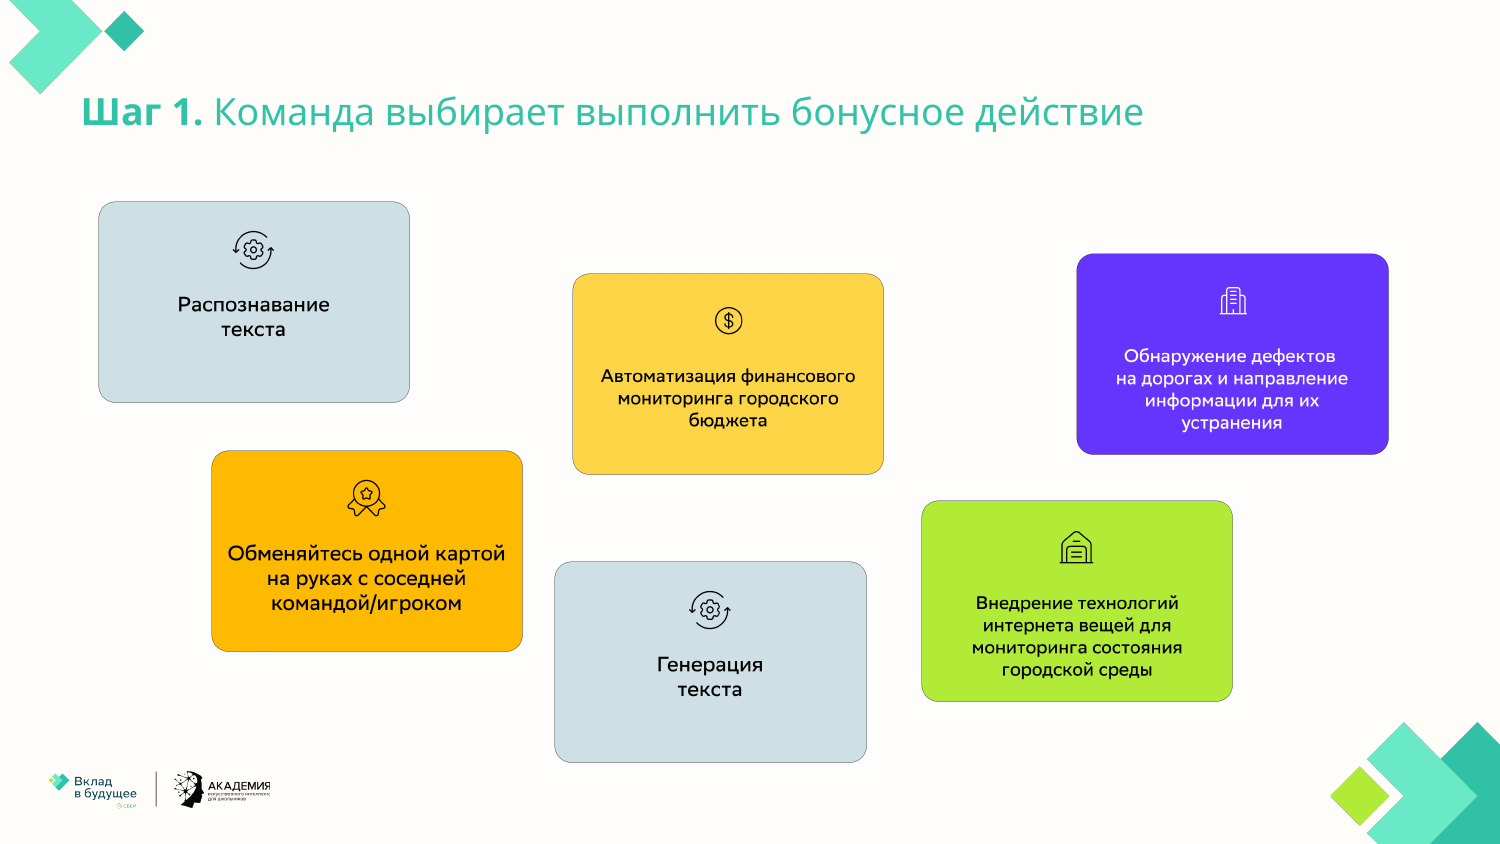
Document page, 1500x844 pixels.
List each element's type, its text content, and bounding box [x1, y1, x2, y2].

picture [911, 490, 1243, 713]
picture [9, 0, 144, 94]
picture [1330, 722, 1500, 844]
picture [200, 440, 533, 663]
text_box Шаг 1. Команда выбирает выполнить бонусное действие [73, 75, 1427, 141]
picture [1066, 243, 1399, 465]
picture [88, 191, 421, 413]
picture [31, 756, 270, 826]
picture [562, 263, 895, 485]
picture [544, 551, 877, 773]
